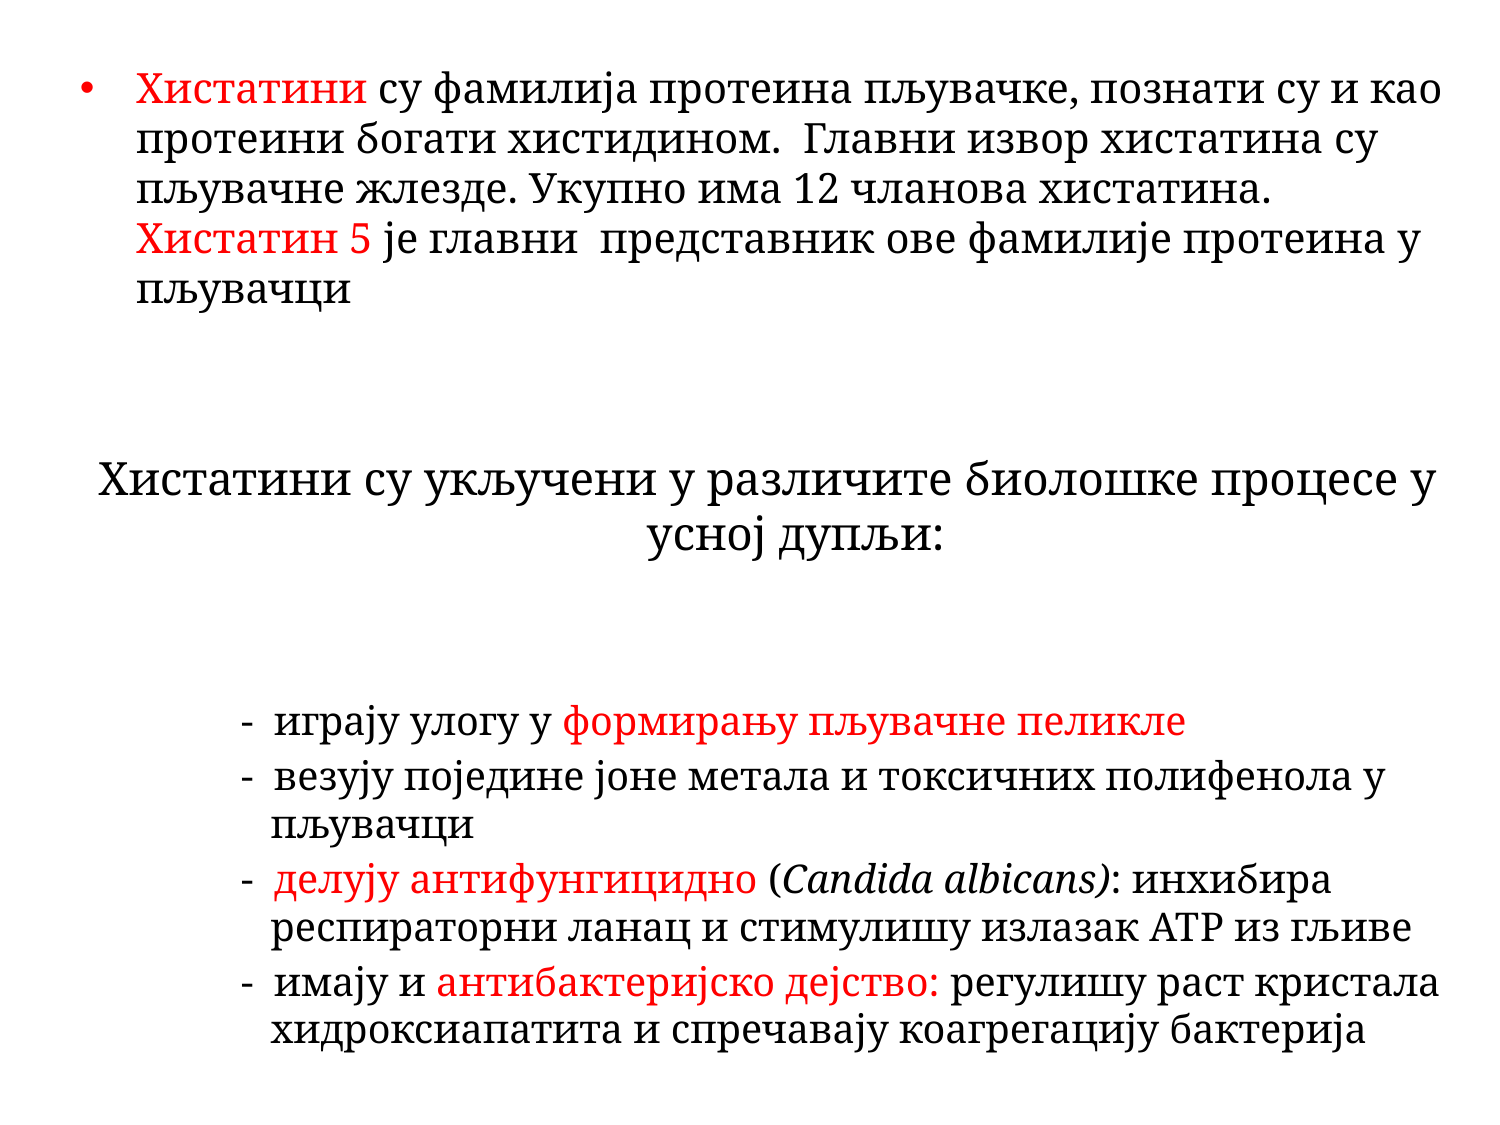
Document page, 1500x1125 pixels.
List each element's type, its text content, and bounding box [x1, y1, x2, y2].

list Хистатини су фамилија протеина пљувачке, познати су и као протеини богати хистидином. Главни извор хистатина су пљувачне жлезде. Укупно има 12 чланова хистатина. Хистатин 5 је главни представник ове фамилије протеина у пљувачци Хистатини су укључени у различите биолошке процесе у усној дупљи: - играју улогу у формирању пљувачне пеликле - везују поједине јоне метала и токсичних полифенола у пљувачци - делују антифунгицидно (Candida albicans): инхибира респираторни ланац и стимулишу излазак АТP из гљиве - имају и антибактеријско дејство: регулишу раст кристала хидроксиапатита и спречавају коагрегацију бактерија [64, 54, 1471, 1059]
